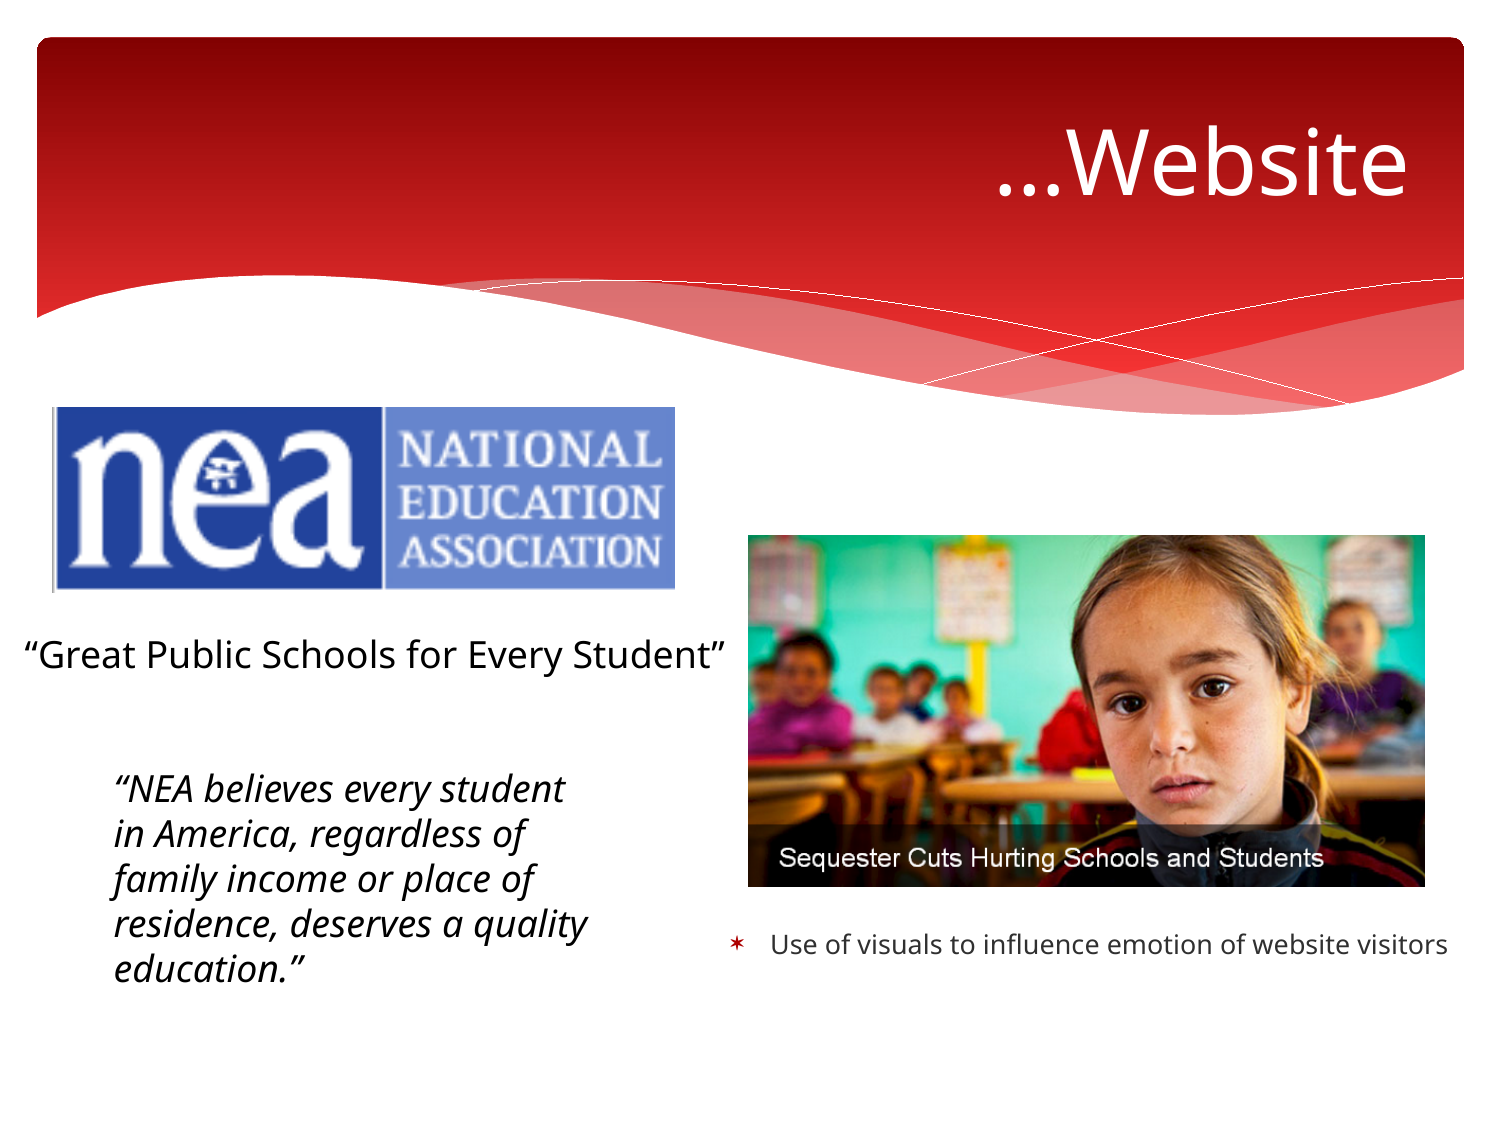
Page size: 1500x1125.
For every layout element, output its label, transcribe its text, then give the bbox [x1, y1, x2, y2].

list Use of visuals to influence emotion of website visitors [715, 920, 1500, 989]
title …Website [75, 55, 1425, 261]
text_box “Great Public Schools for Every Student” [9, 623, 741, 684]
text_box “NEA believes every student in America, regardless of family income or place of residence, deserves a quality education.” [98, 757, 608, 998]
picture [748, 535, 1426, 887]
picture [52, 407, 676, 594]
